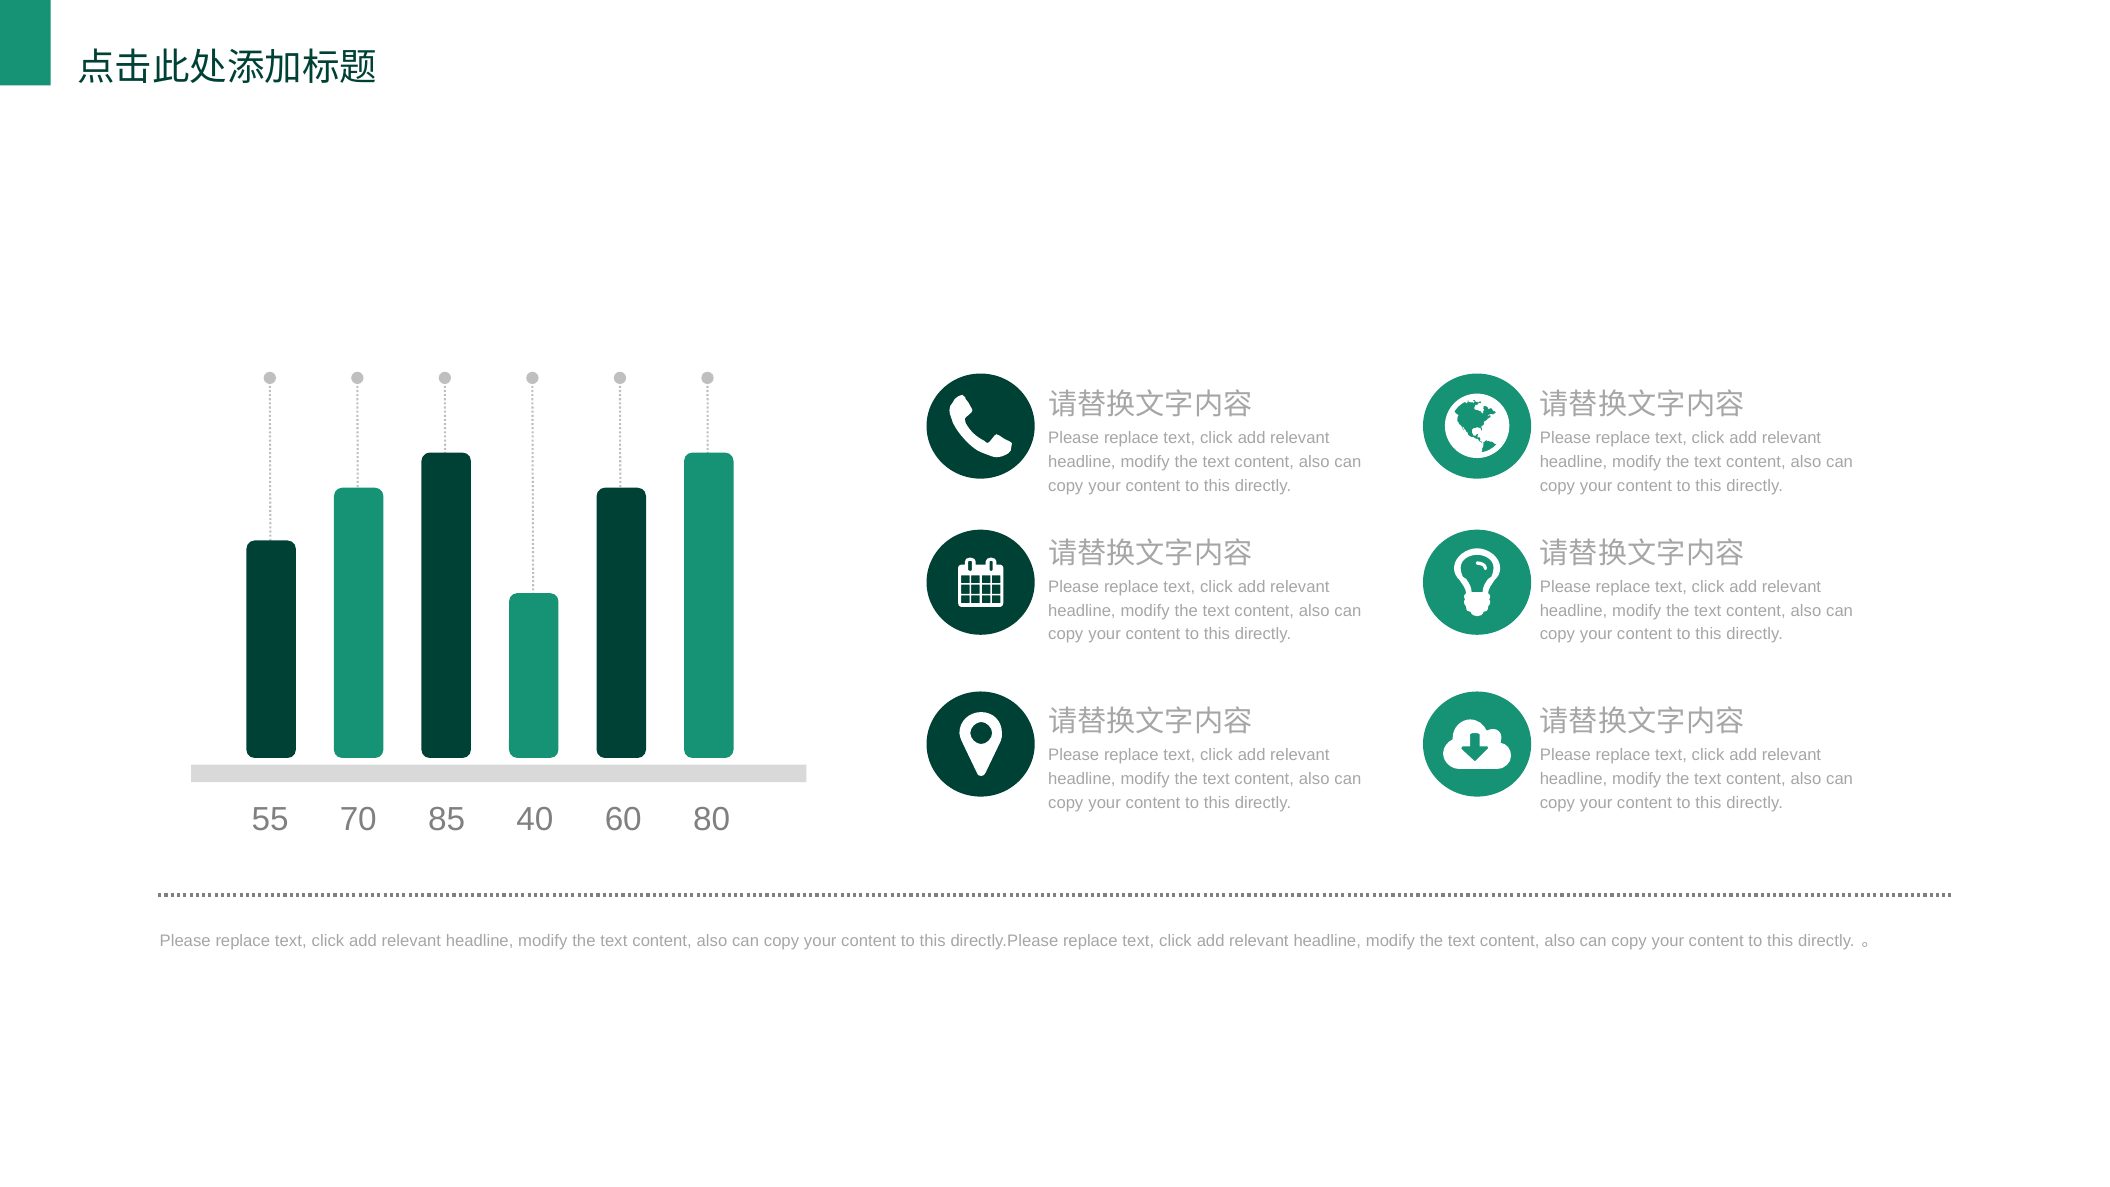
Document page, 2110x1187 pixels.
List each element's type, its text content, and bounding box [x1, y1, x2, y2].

text_box 55 [251, 789, 289, 837]
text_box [421, 377, 471, 758]
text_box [1048, 378, 1392, 494]
text_box Please replace text, click add relevant headline, modify the text content, also can copy your content to this directly.Please replace text, click add relevant headline, modify the text content, also can copy your content to this directly.。 [159, 925, 1950, 950]
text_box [684, 377, 734, 758]
text_box 80 [692, 789, 731, 837]
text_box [1422, 691, 1532, 797]
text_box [1539, 527, 1874, 643]
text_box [926, 691, 1035, 797]
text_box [333, 377, 384, 758]
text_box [596, 377, 646, 758]
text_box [1539, 695, 1874, 811]
text_box 70 [339, 789, 377, 837]
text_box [1048, 695, 1383, 811]
text_box 点击此处添加标题 [62, 35, 417, 94]
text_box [509, 377, 559, 758]
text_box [1539, 378, 1874, 494]
text_box 60 [604, 789, 642, 837]
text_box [926, 373, 1035, 479]
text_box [1422, 529, 1532, 635]
text_box 40 [516, 789, 554, 837]
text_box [246, 377, 296, 758]
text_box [926, 529, 1035, 635]
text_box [1422, 373, 1532, 479]
text_box 85 [428, 789, 466, 837]
text_box [190, 763, 807, 783]
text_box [1048, 527, 1383, 643]
